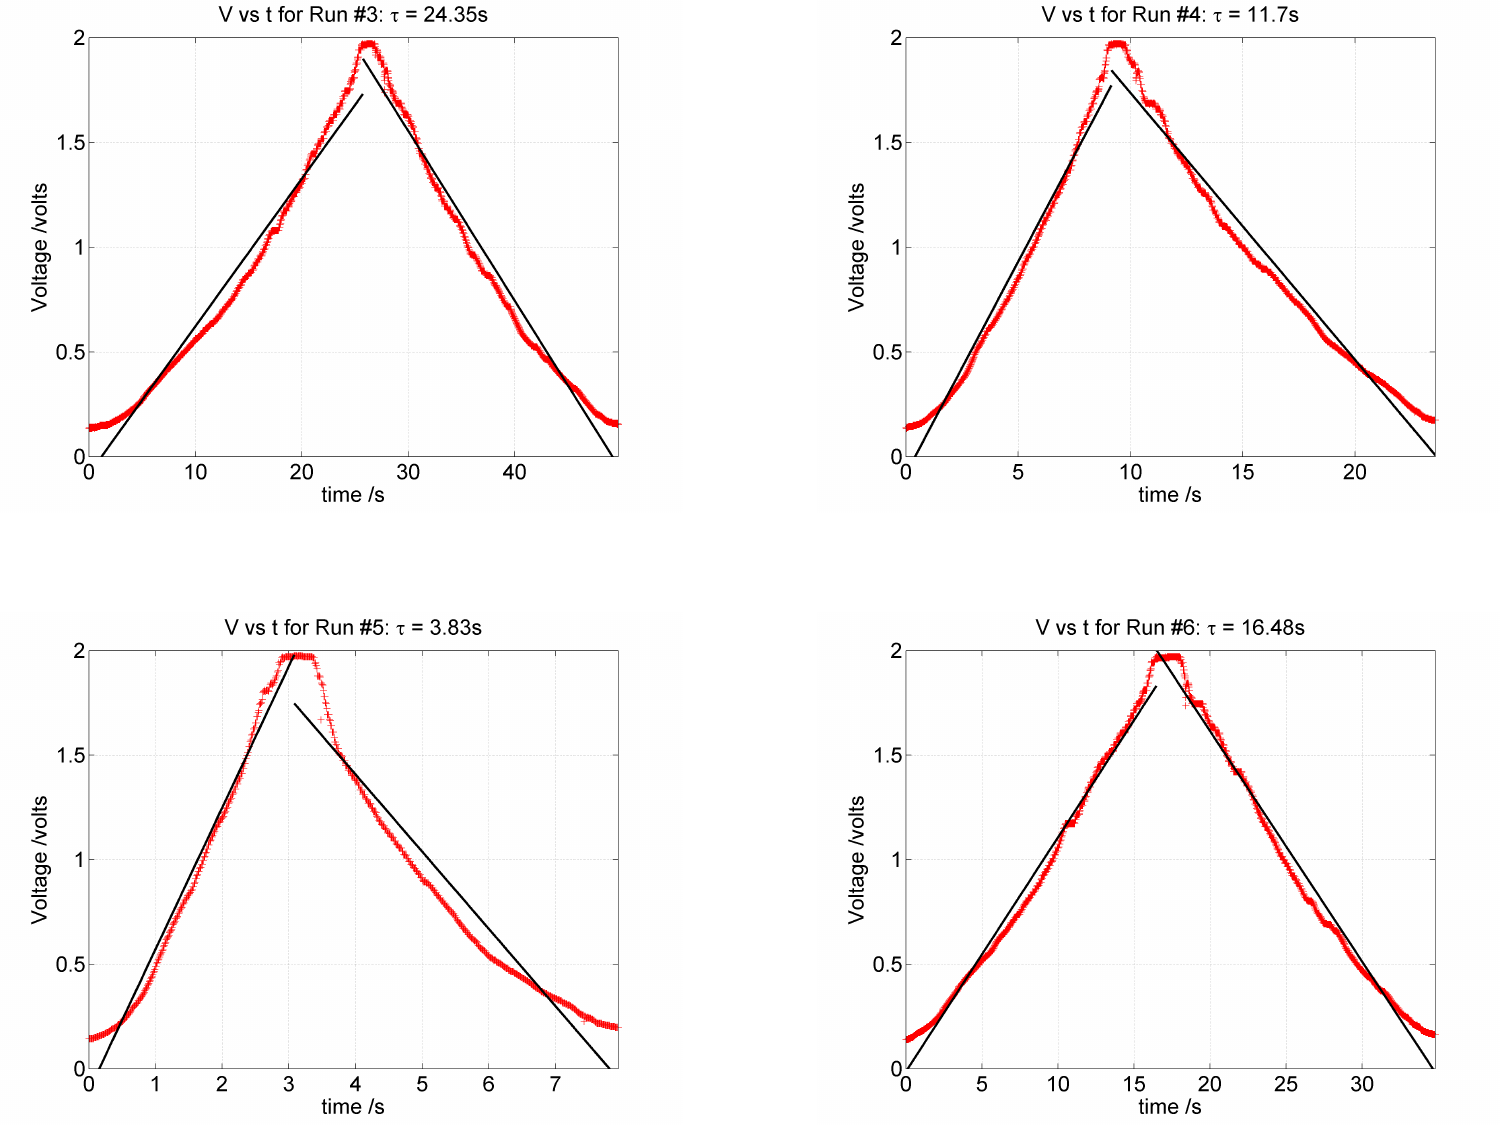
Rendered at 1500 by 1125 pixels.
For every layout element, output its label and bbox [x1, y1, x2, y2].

picture [0, 0, 684, 513]
picture [0, 612, 684, 1125]
picture [816, 0, 1500, 513]
picture [816, 612, 1500, 1125]
